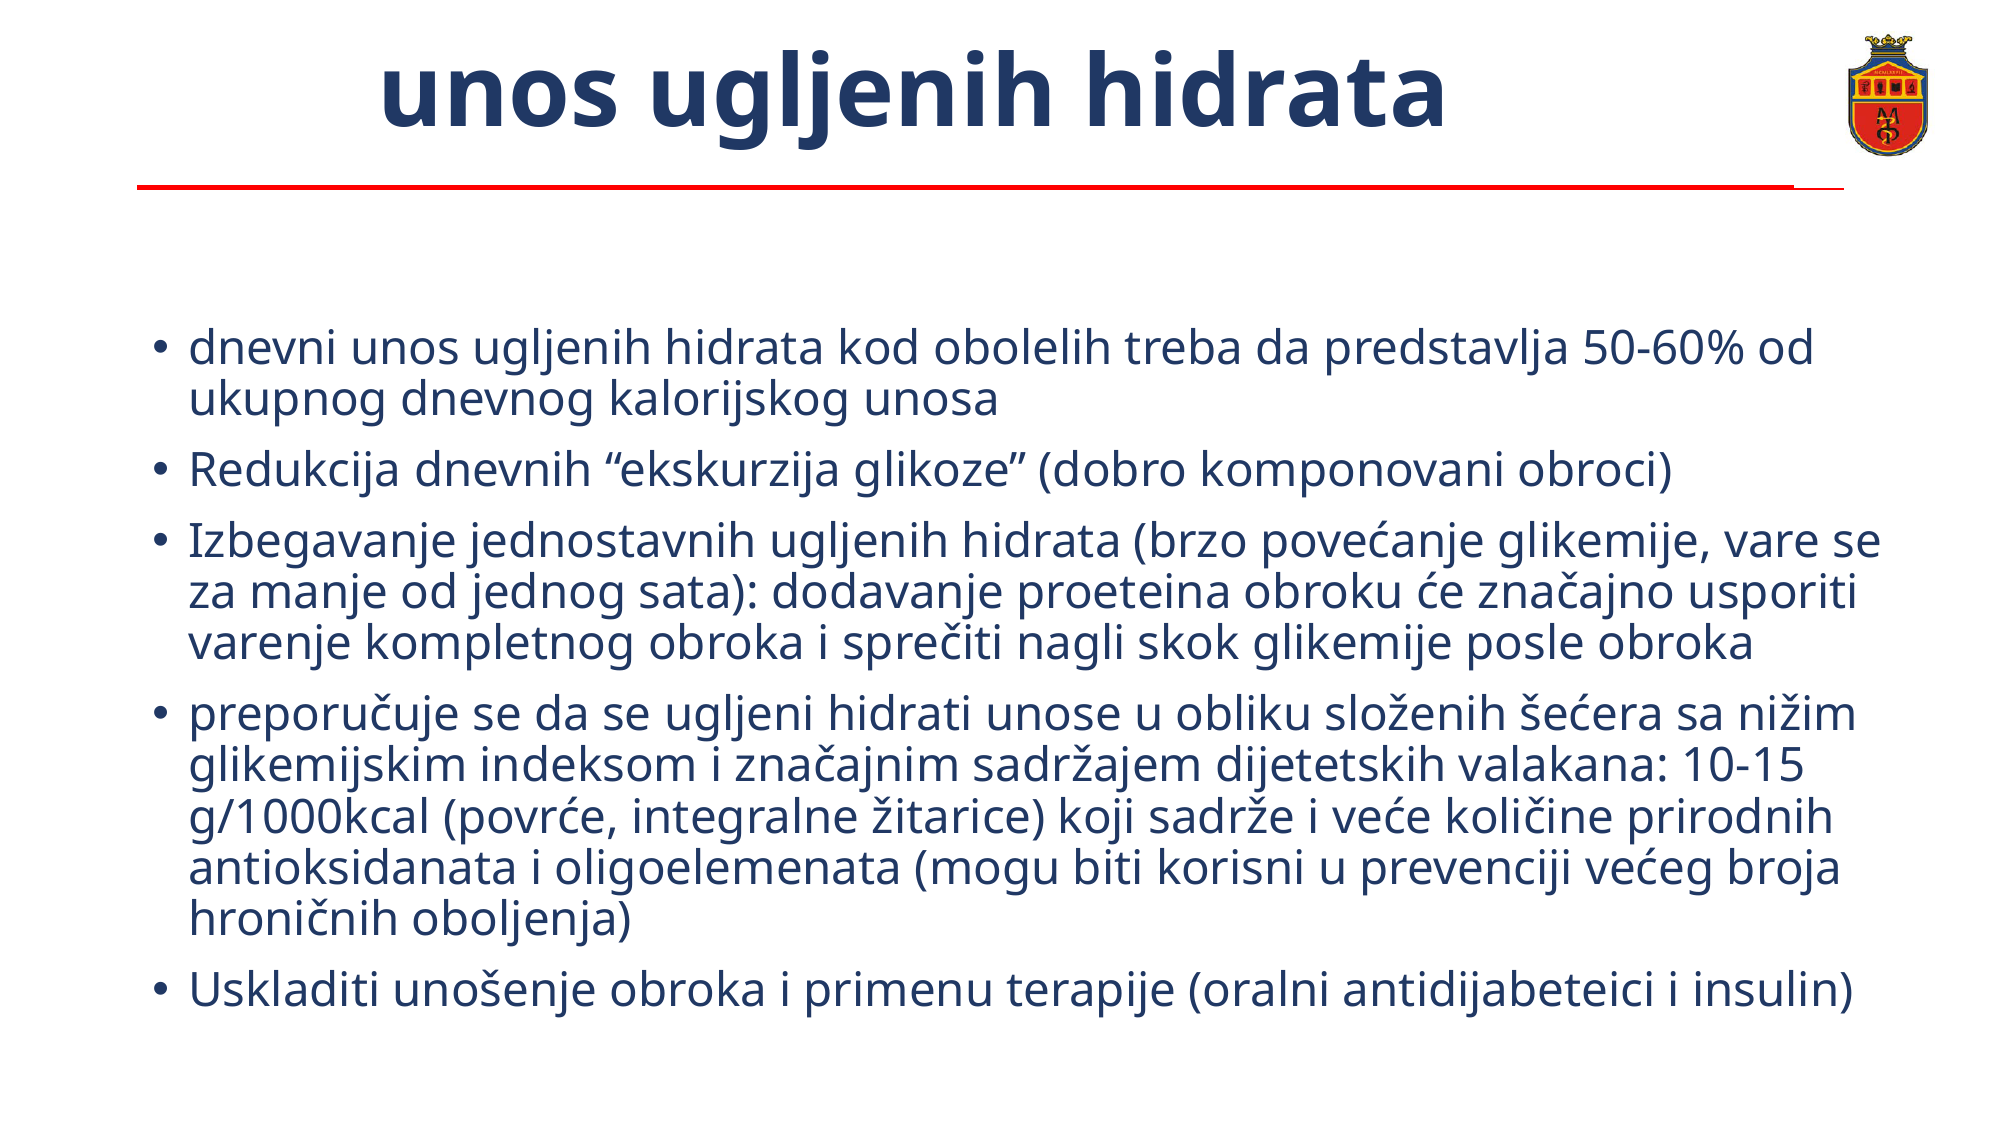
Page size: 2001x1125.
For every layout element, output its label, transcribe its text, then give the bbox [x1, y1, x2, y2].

picture [1794, 16, 1969, 189]
title unos ugljenih hidrata [362, 0, 1638, 185]
list dnevni unos ugljenih hidrata kod obolelih treba da predstavlja 50-60% od ukupnog dnevnog kalorijskog unosa Redukcija dnevnih “ekskurzija glikoze” (dobro komponovani obroci) Izbegavanje jednostavnih ugljenih hidrata (brzo povećanje glikemije, vare se za manje od jednog sata): dodavanje proeteina obroku će značajno usporiti varenje kompletnog obroka i sprečiti nagli skok glikemije posle obroka preporučuje se da se ugljeni hidrati unose u obliku složenih šećera sa nižim glikemijskim indeksom i značajnim sadržajem dijetetskih valakana: 10-15 g/1000kcal (povrće, integralne žitarice) koji sadrže i veće količine prirodnih antioksidanata i oligoelemenata (mogu biti korisni u prevenciji većeg broja hroničnih oboljenja) Uskladiti unošenje obroka i primenu terapije (oralni antidijabeteici i insulin) [137, 315, 1903, 1038]
